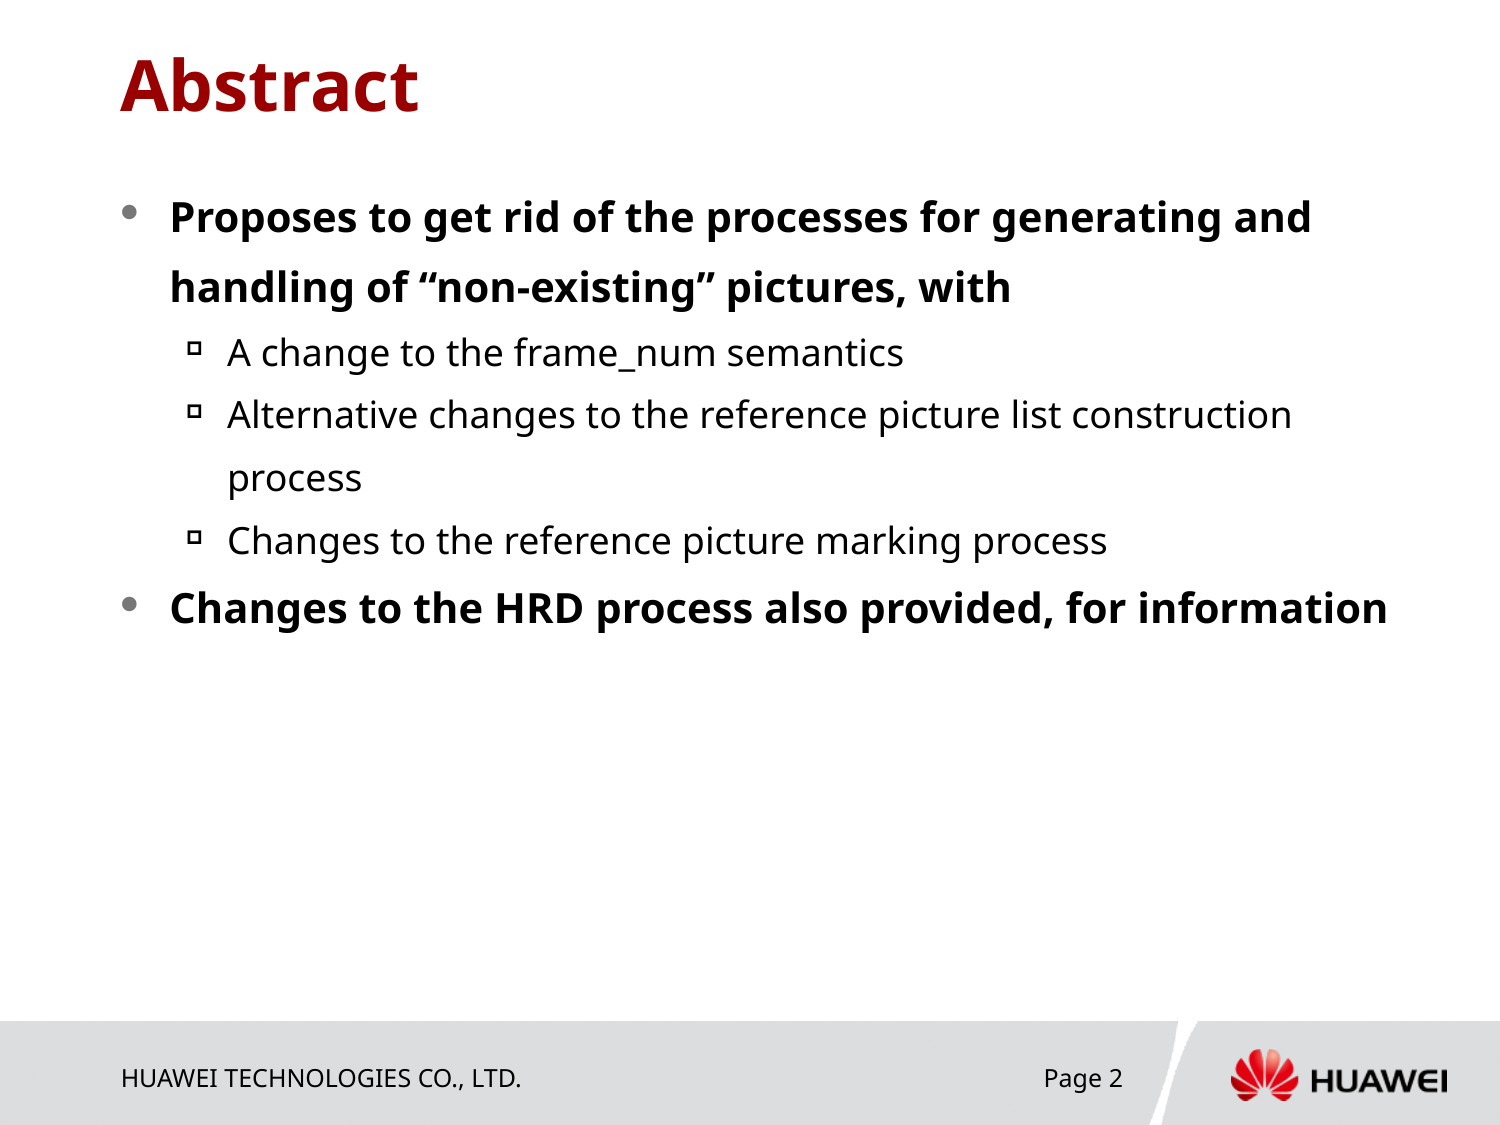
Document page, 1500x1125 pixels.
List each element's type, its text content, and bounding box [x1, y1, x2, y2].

title Abstract [106, 11, 1378, 155]
slide_number Page 2 [1043, 1064, 1388, 1125]
picture [0, 1021, 1500, 1125]
list Proposes to get rid of the processes for generating and handling of “non-existing” pictures, with A change to the frame_num semantics Alternative changes to the reference picture list construction process Changes to the reference picture marking process Changes to the HRD process also provided, for information [106, 163, 1409, 1020]
